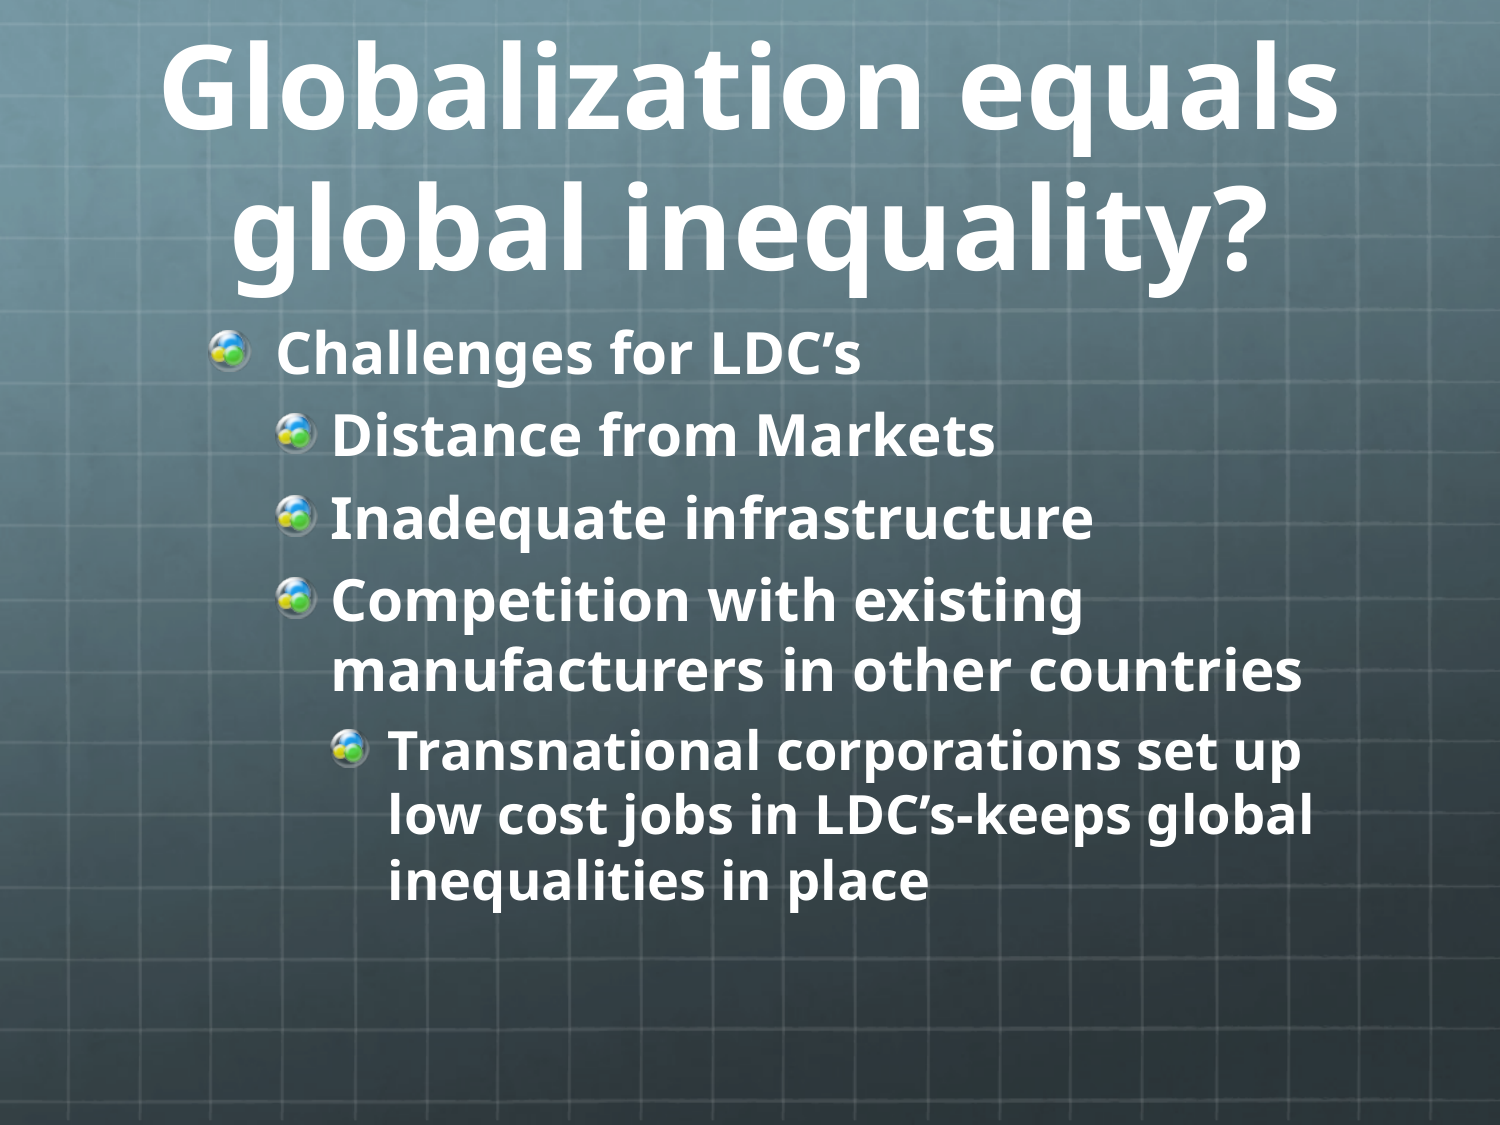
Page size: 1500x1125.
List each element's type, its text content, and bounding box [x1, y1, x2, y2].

picture [0, 0, 1500, 1125]
title Globalization equals global inequality? [127, 17, 1372, 289]
list Challenges for LDC’s Distance from Markets Inadequate infrastructure Competition with existing manufacturers in other countries Transnational corporations set up low cost jobs in LDC’s-keeps global inequalities in place [127, 308, 1372, 958]
